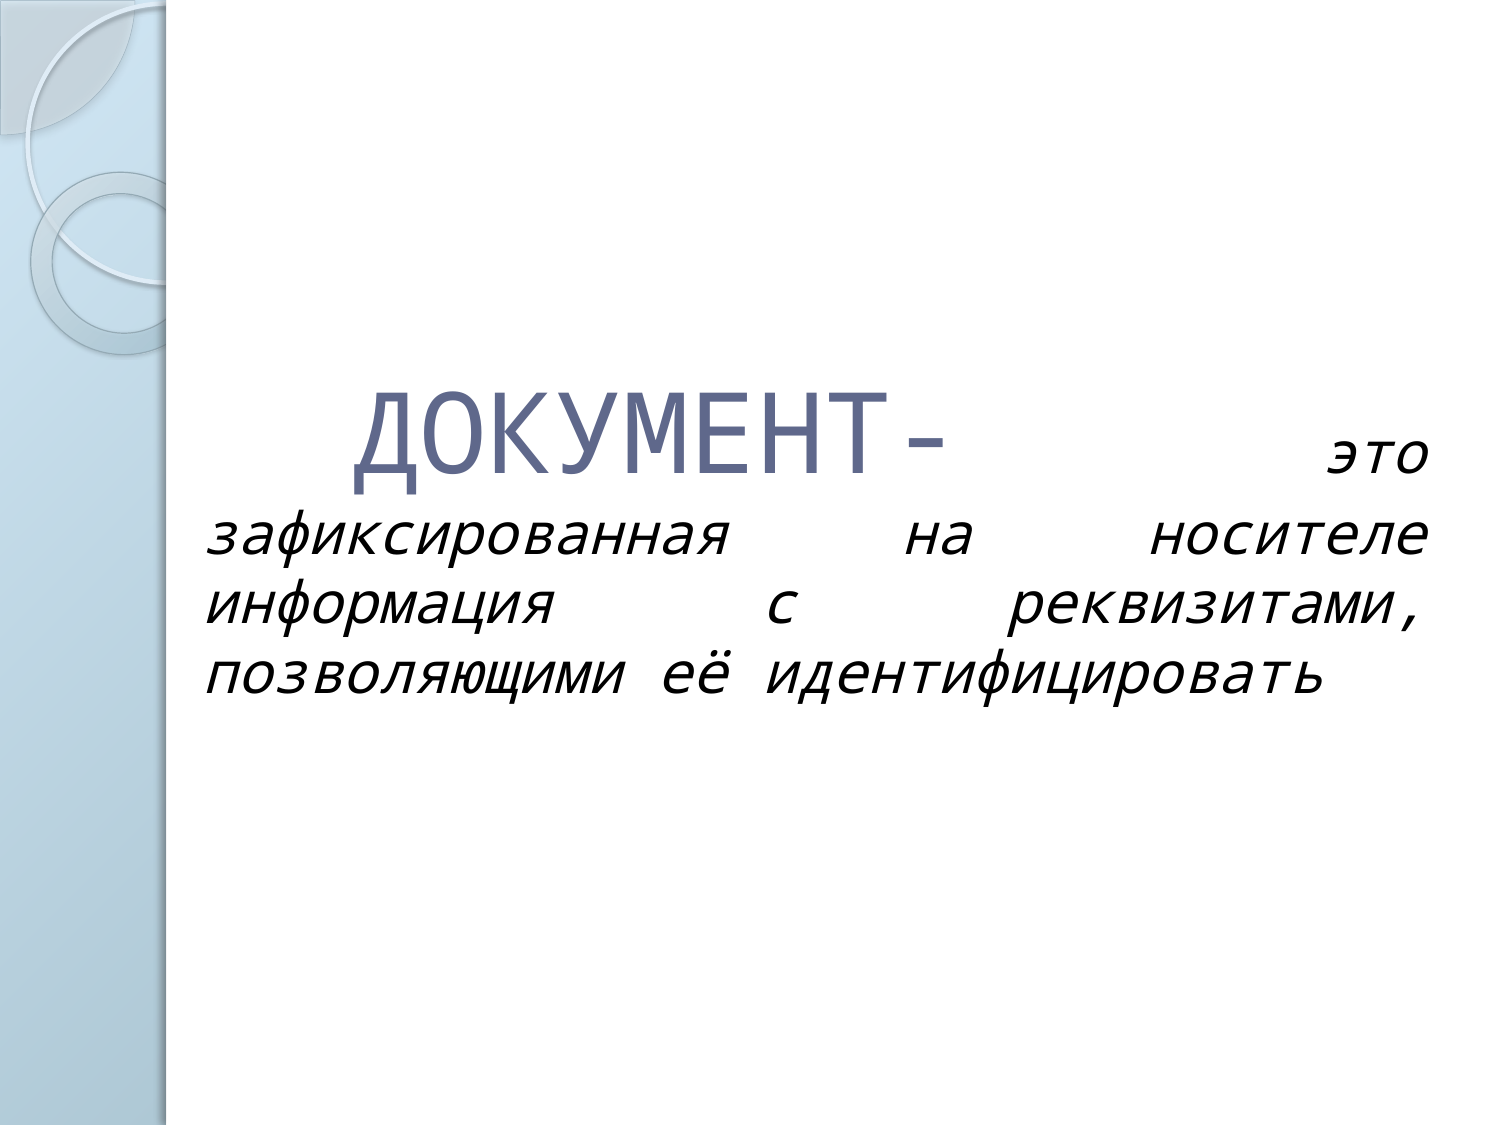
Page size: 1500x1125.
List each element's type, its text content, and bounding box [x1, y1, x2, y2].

title ДОКУМЕНТ- это зафиксированная на носителе информация с реквизитами, позволяющими её идентифицировать [187, 316, 1442, 750]
